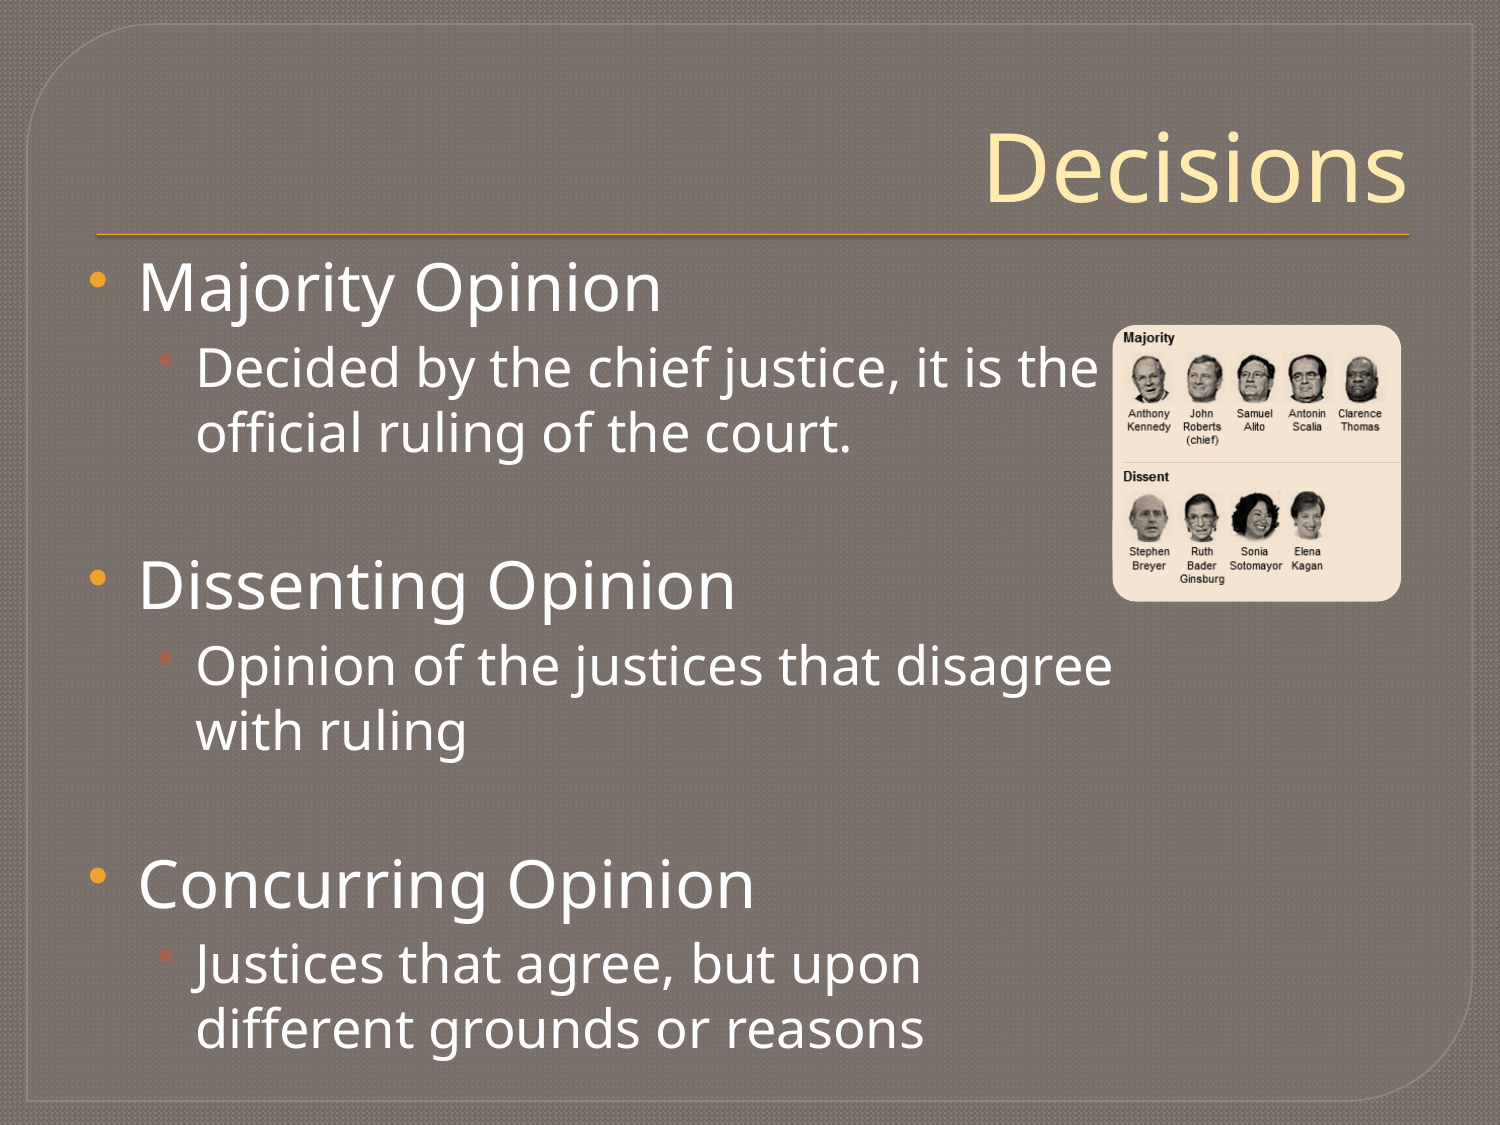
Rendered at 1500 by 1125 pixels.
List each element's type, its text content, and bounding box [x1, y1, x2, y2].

list Majority Opinion Decided by the chief justice, it is the official ruling of the court. Dissenting Opinion Opinion of the justices that disagree with ruling Concurring Opinion Justices that agree, but upon different grounds or reasons [75, 237, 1138, 1018]
title Decisions [75, 41, 1425, 230]
picture [1111, 324, 1402, 603]
